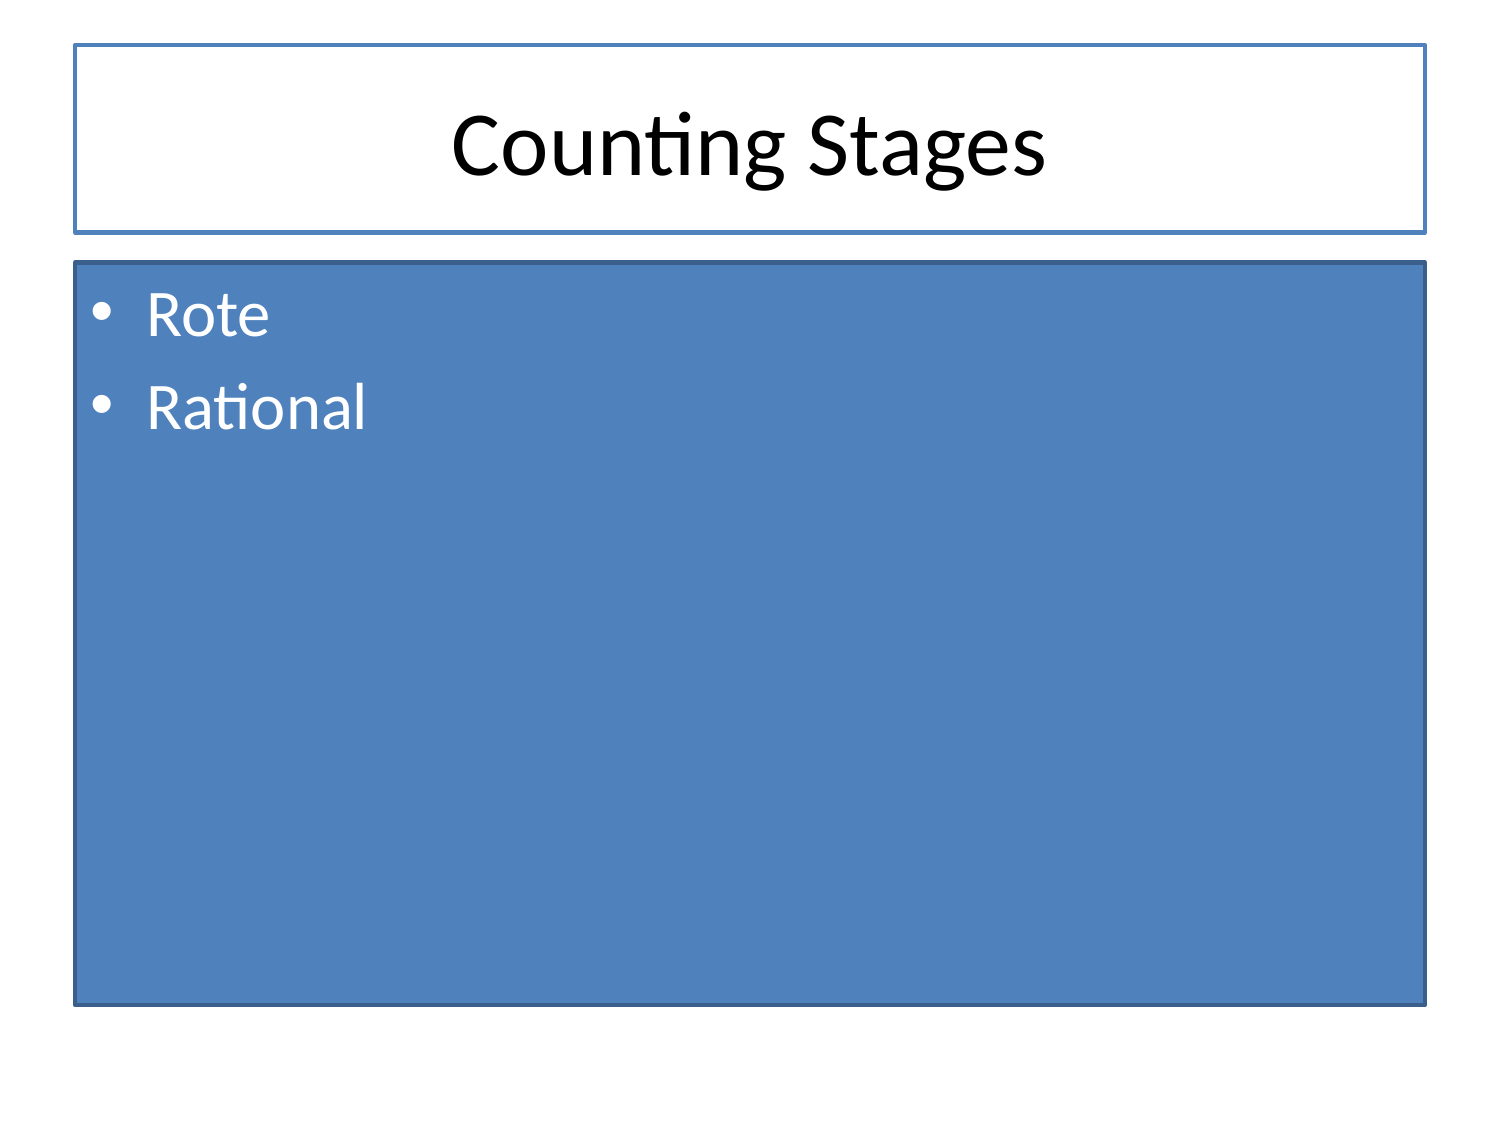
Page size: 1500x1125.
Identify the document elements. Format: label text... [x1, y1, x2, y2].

list Rote Rational [73, 260, 1427, 1007]
title Counting Stages [73, 43, 1427, 235]
